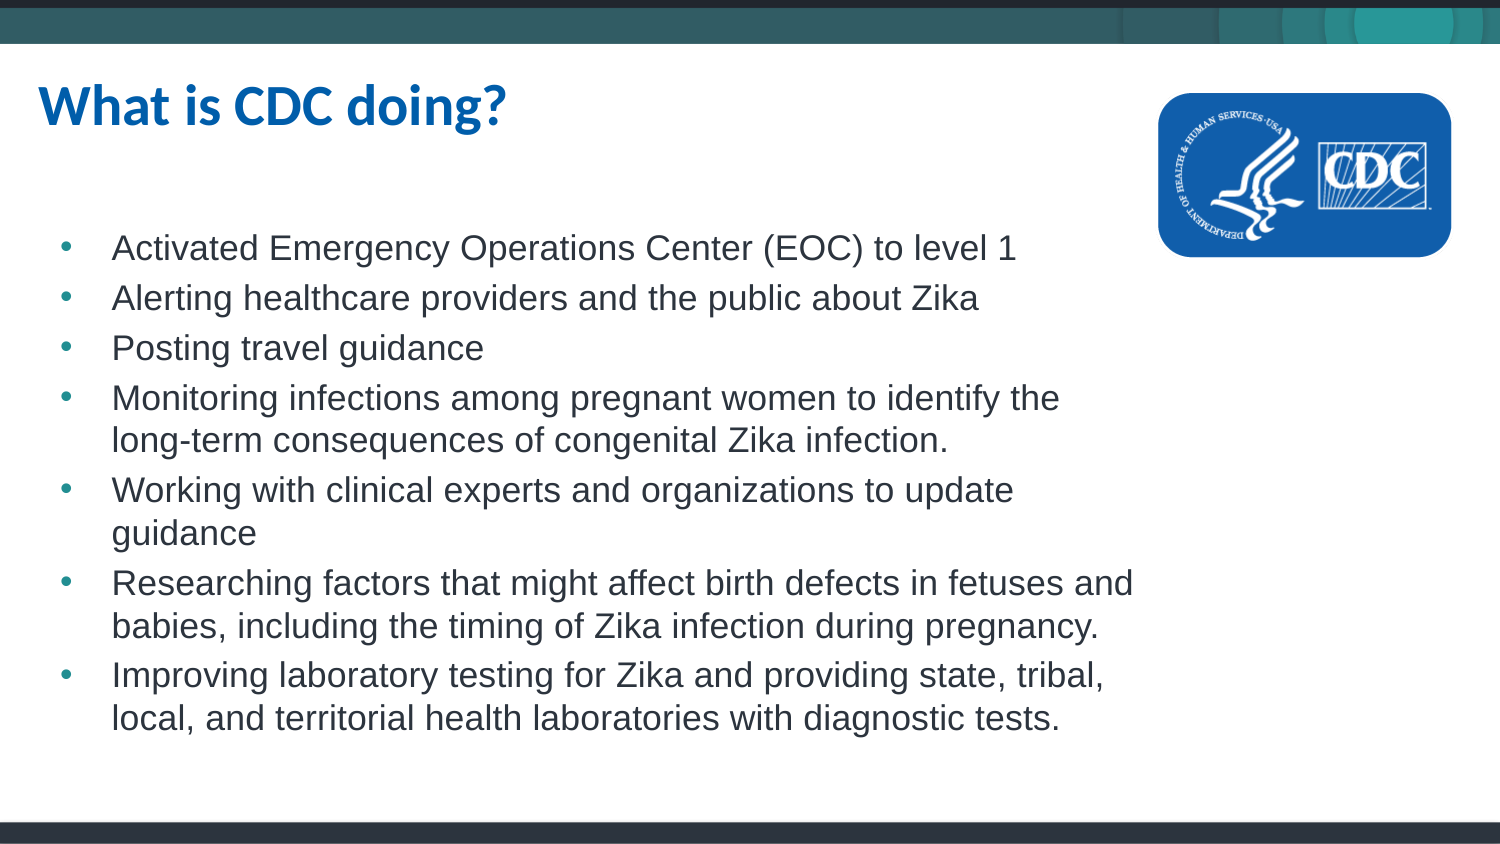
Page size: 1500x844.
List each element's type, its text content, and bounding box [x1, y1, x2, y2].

list Activated Emergency Operations Center (EOC) to level 1 Alerting healthcare providers and the public about Zika Posting travel guidance Monitoring infections among pregnant women to identify the long-term consequences of congenital Zika infection. Working with clinical experts and organizations to update guidance Researching factors that might affect birth defects in fetuses and babies, including the timing of Zika infection during pregnancy. Improving laboratory testing for Zika and providing state, tribal, local, and territorial health laboratories with diagnostic tests. [45, 217, 1155, 786]
picture [0, 0, 1500, 44]
picture [1154, 89, 1456, 260]
title What is CDC doing? [23, 59, 1425, 175]
